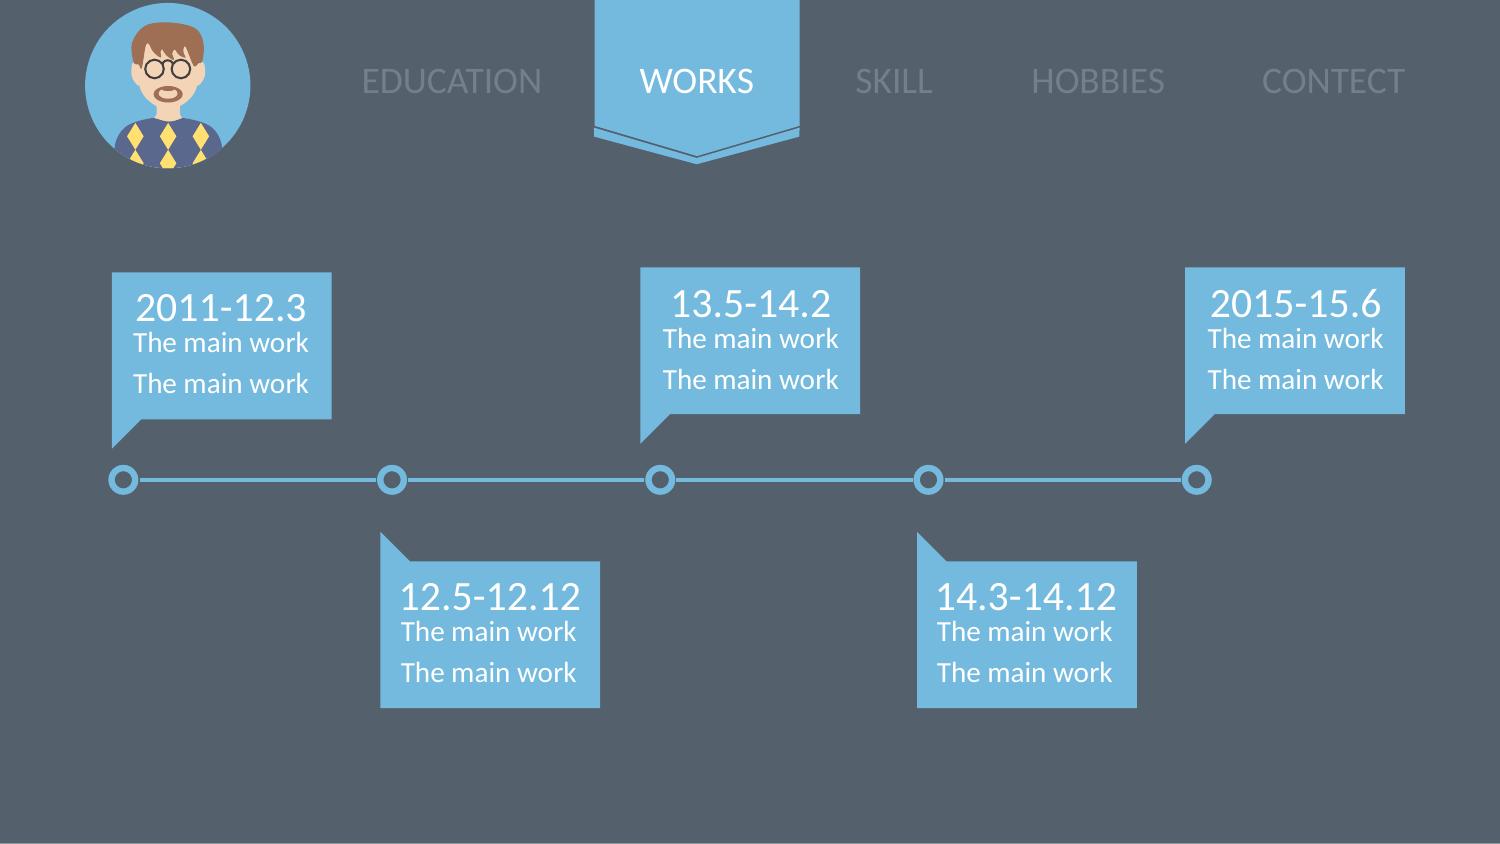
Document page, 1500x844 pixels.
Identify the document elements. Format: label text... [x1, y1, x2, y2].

text_box The main work The main work [1185, 312, 1407, 392]
text_box [1184, 266, 1406, 447]
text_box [111, 467, 1209, 492]
text_box [84, 1, 252, 150]
text_box 13.5-14.2 [641, 268, 860, 319]
text_box HOBBIES [1014, 48, 1183, 115]
text_box The main work The main work [914, 604, 1136, 685]
text_box [592, 0, 801, 166]
text_box [639, 266, 861, 447]
text_box The main work The main work [110, 316, 332, 396]
text_box The main work The main work [640, 312, 862, 392]
text_box CONTECT [1240, 48, 1427, 115]
text_box [915, 529, 1138, 709]
text_box 2011-12.3 [111, 272, 331, 323]
text_box The main work The main work [378, 604, 600, 685]
text_box EDUCATION [342, 48, 562, 115]
text_box WORKS [619, 48, 775, 115]
text_box 2015-15.6 [1186, 268, 1405, 319]
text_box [114, 22, 223, 169]
text_box 12.5-12.12 [380, 561, 600, 611]
text_box 14.3-14.12 [916, 561, 1136, 611]
text_box SKILL [832, 48, 957, 115]
text_box [110, 271, 333, 452]
text_box [379, 529, 601, 709]
